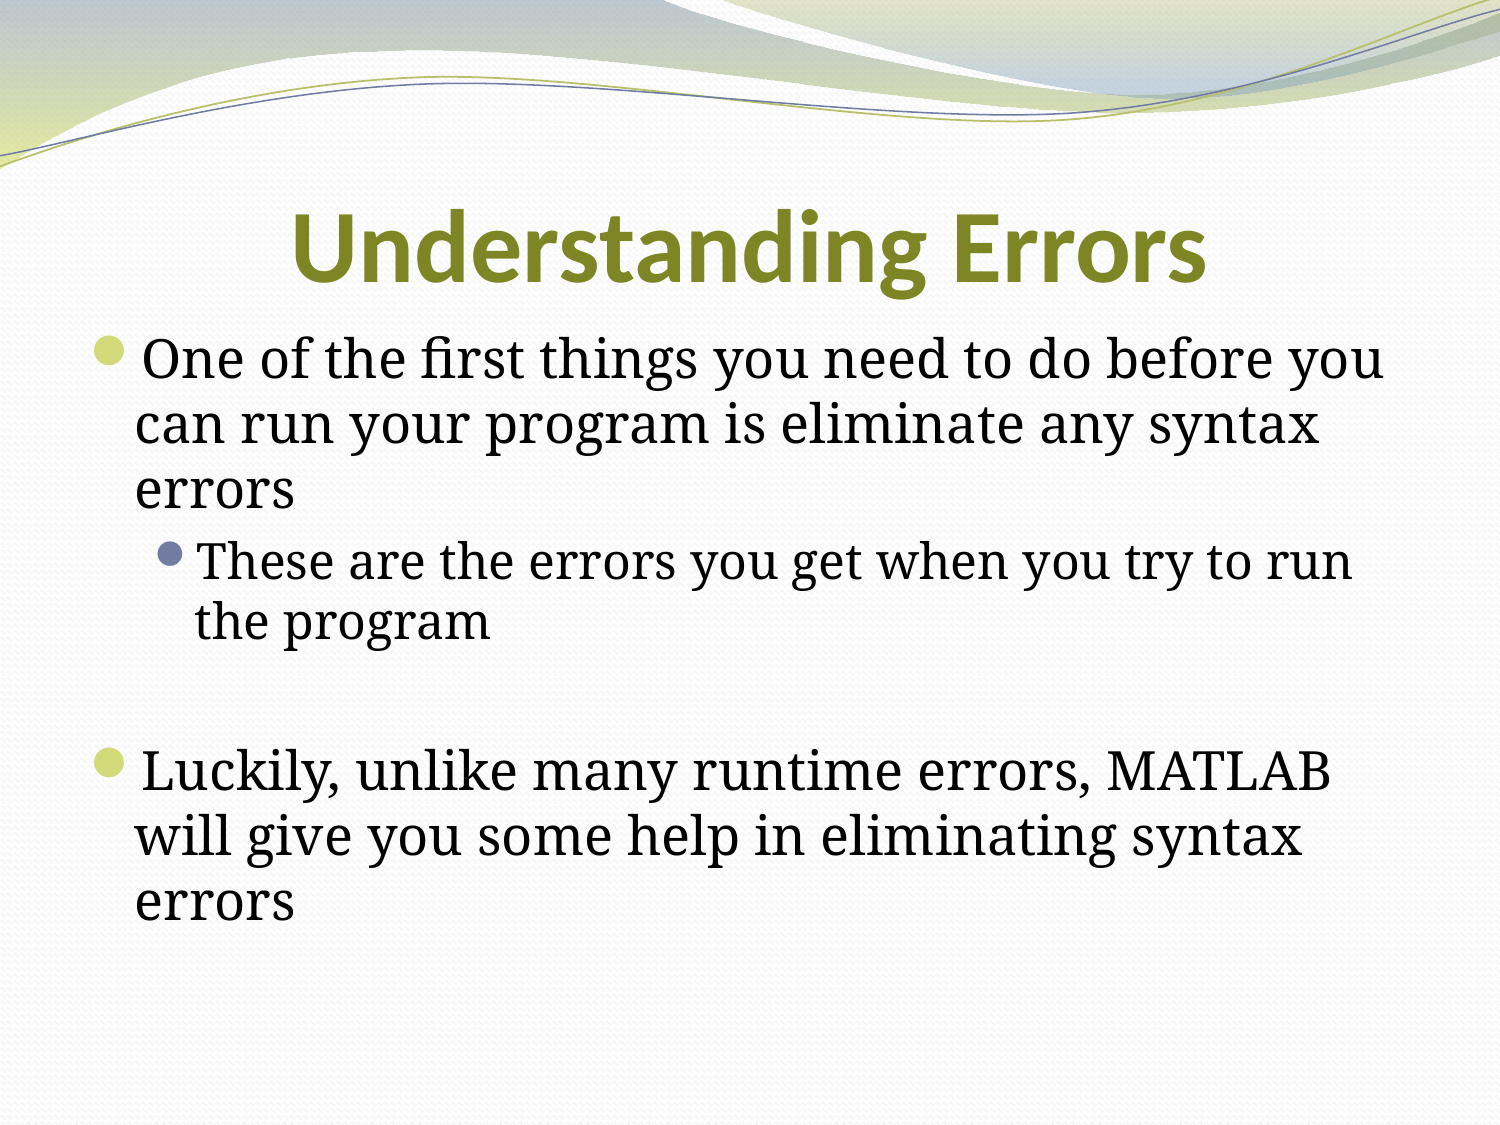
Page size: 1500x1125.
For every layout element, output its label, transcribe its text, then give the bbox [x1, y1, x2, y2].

title Understanding Errors [75, 115, 1425, 303]
list One of the first things you need to do before you can run your program is eliminate any syntax errors These are the errors you get when you try to run the program Luckily, unlike many runtime errors, MATLAB will give you some help in eliminating syntax errors [75, 317, 1425, 1038]
